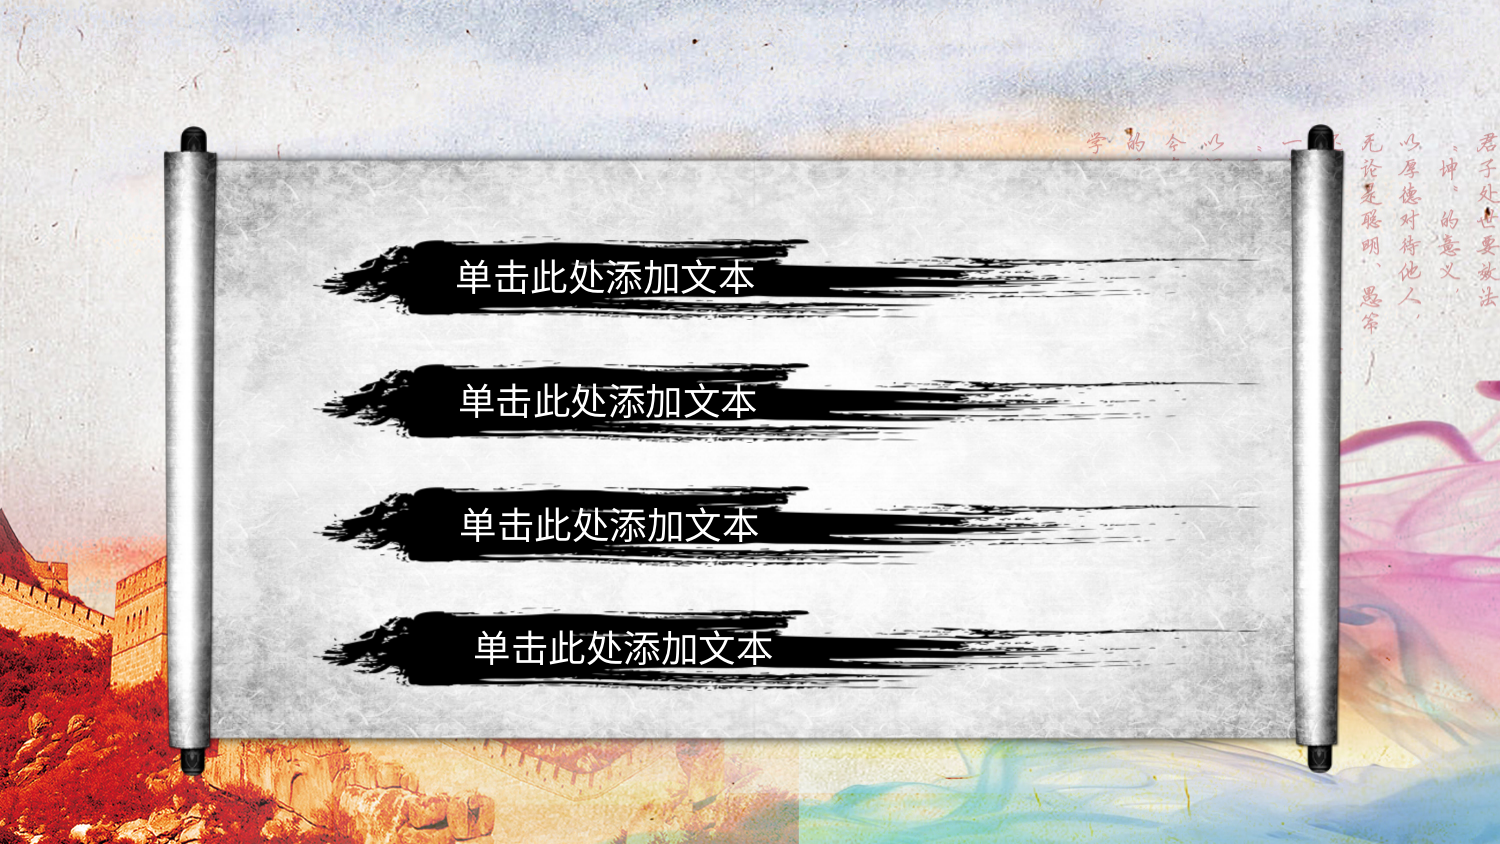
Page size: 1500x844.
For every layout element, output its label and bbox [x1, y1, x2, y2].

text_box [311, 606, 1261, 691]
text_box [311, 483, 1261, 567]
picture [0, 0, 1500, 844]
text_box [311, 236, 1261, 320]
text_box [311, 359, 1261, 444]
